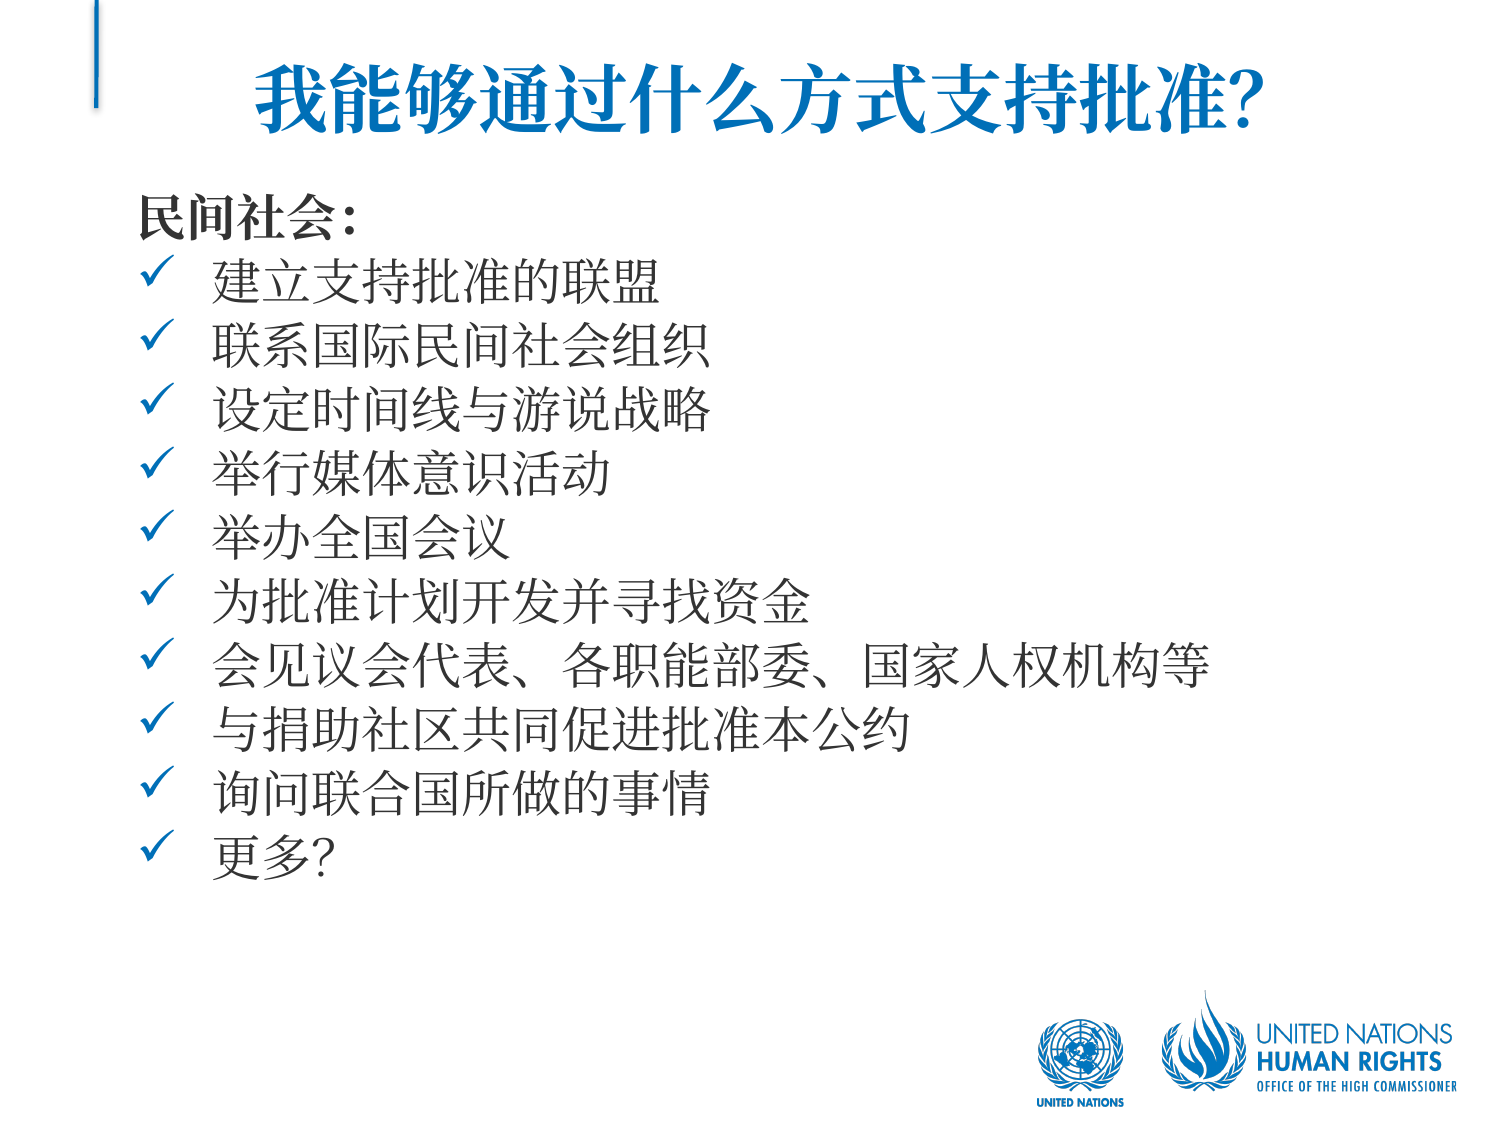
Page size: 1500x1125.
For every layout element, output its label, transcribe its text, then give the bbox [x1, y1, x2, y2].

picture [1037, 990, 1457, 1107]
text_box 民间社会： 建立支持批准的联盟 联系国际民间社会组织 设定时间线与游说战略 举行媒体意识活动 举办全国会议 为批准计划开发并寻找资金 会见议会代表、各职能部委、国家人权机构等 与捐助社区共同促进批准本公约 询问联合国所做的事情 更多？ [121, 185, 1437, 998]
title 我能够通过什么方式支持批准？ [121, 45, 1437, 185]
